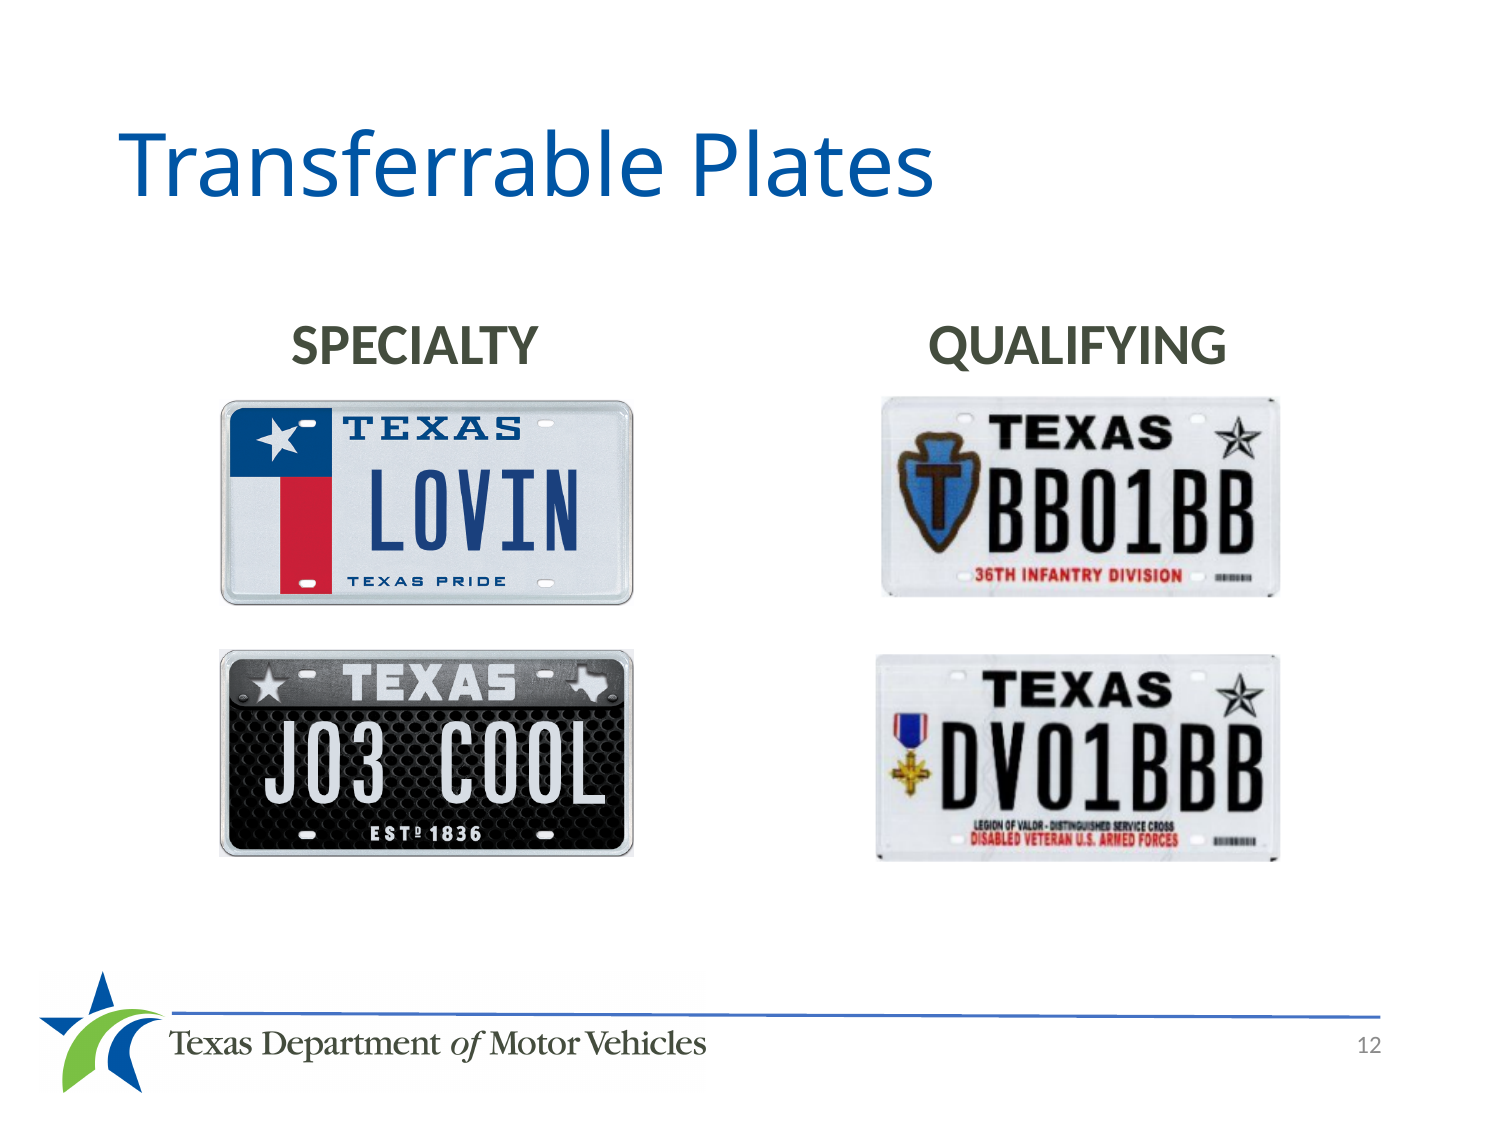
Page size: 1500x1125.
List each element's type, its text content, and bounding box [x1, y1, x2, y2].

picture [219, 649, 634, 857]
picture [219, 399, 634, 606]
picture [875, 390, 1281, 606]
list SPECIALTY [103, 307, 741, 993]
picture [875, 653, 1281, 872]
title Transferrable Plates [103, 59, 1397, 278]
slide_number 12 [1059, 1013, 1397, 1074]
list QUALIFYING [759, 307, 1397, 993]
picture [39, 971, 706, 1093]
